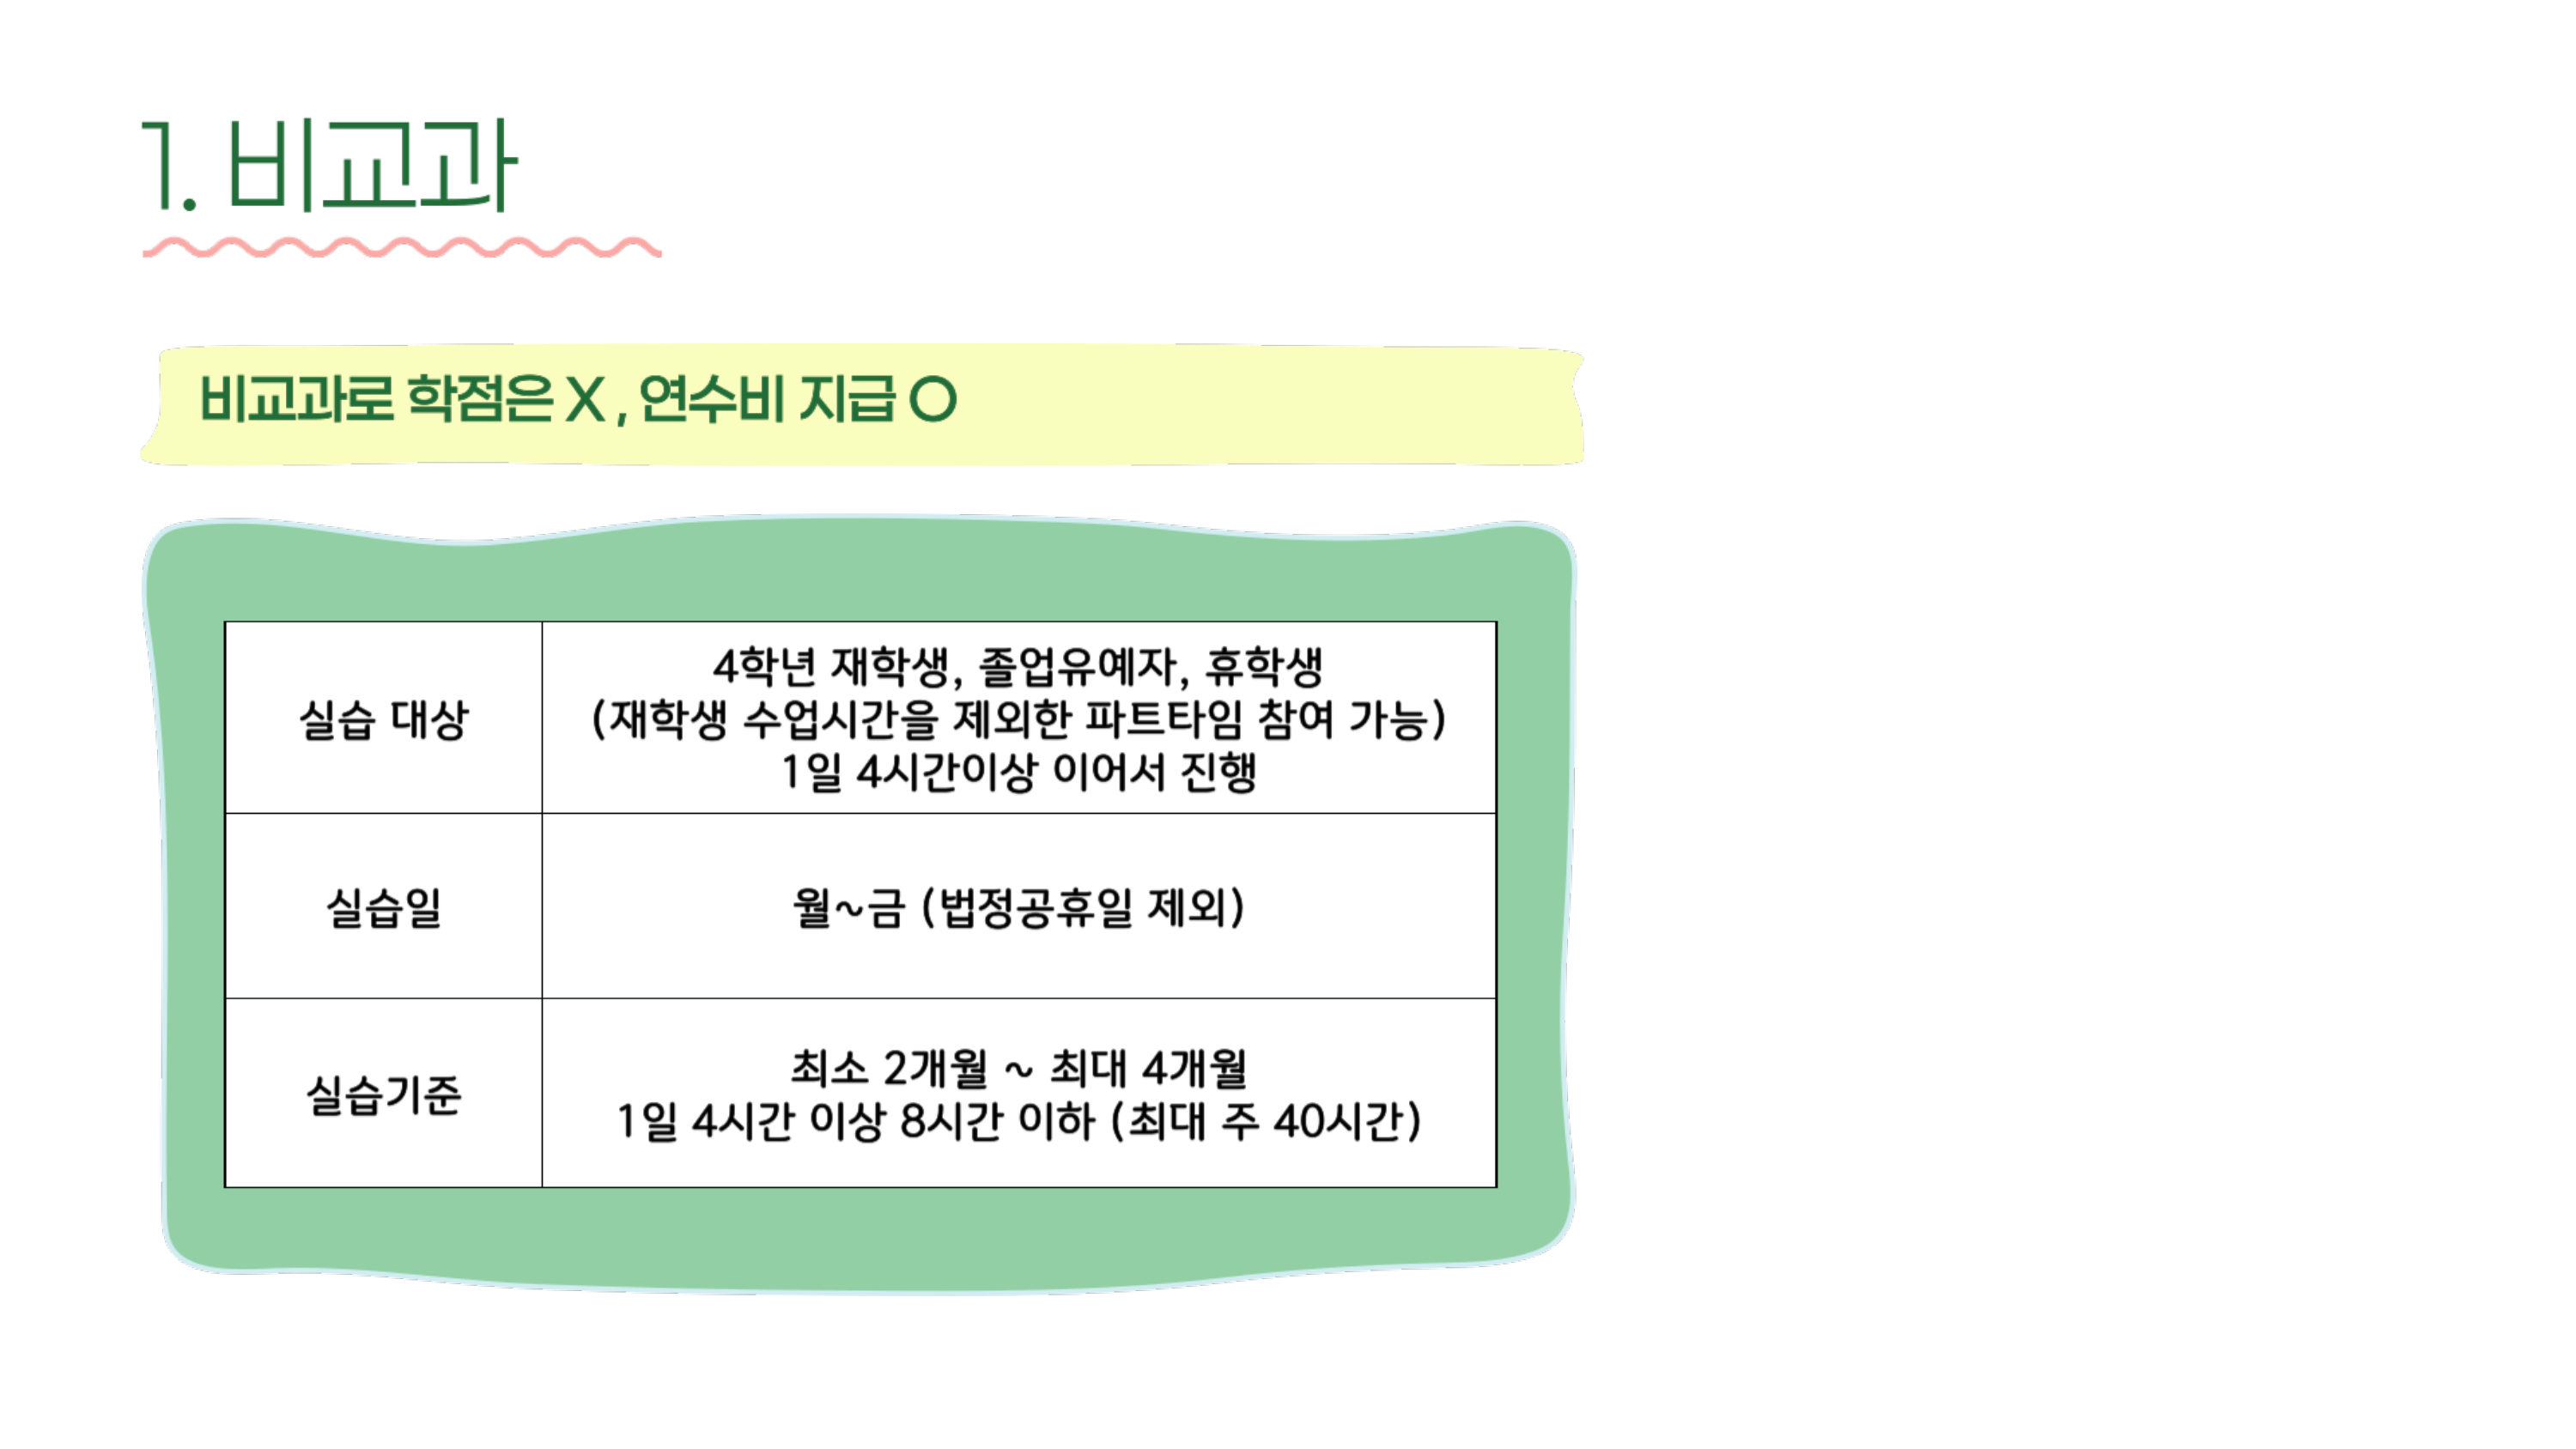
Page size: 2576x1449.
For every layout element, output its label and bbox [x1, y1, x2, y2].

picture [121, 85, 569, 262]
picture [0, 337, 2134, 1449]
text_box [142, 234, 662, 258]
